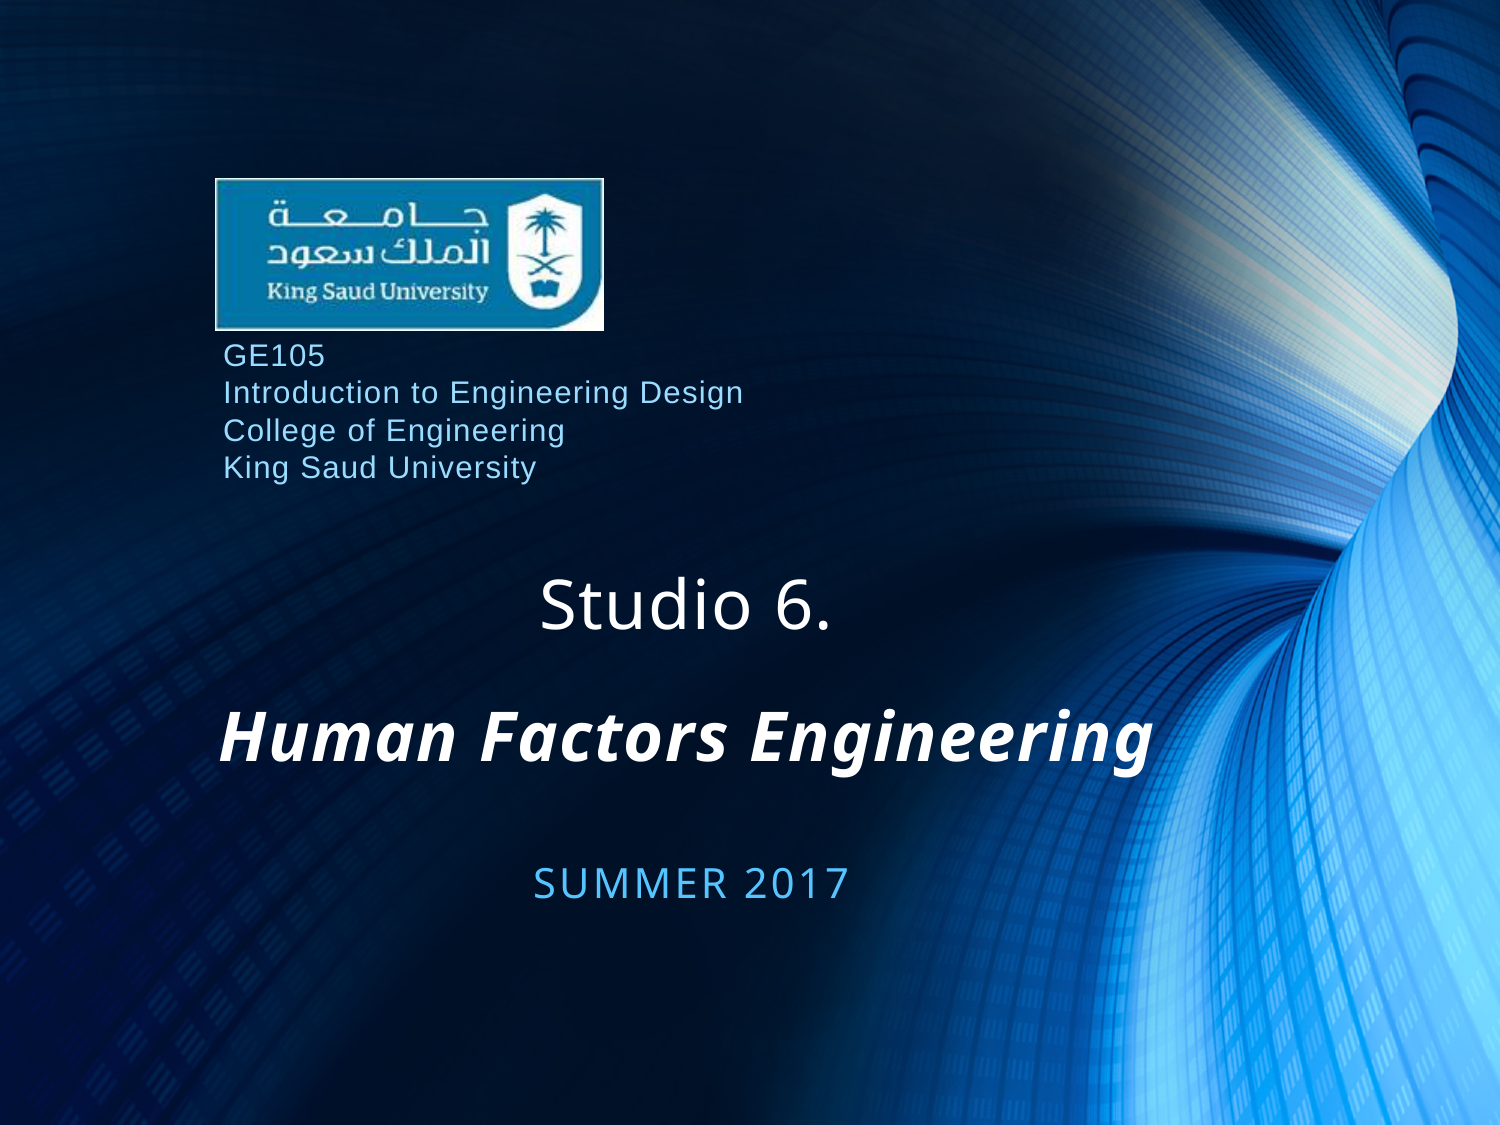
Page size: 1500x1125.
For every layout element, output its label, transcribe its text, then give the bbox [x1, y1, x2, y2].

text_box GE105 Introduction to Engineering Design College of Engineering King Saud University [208, 327, 771, 527]
text_box Summer 2017 [47, 855, 1336, 956]
picture [0, 0, 1500, 1125]
title Studio 6. Human Factors Engineering [165, 491, 1210, 783]
